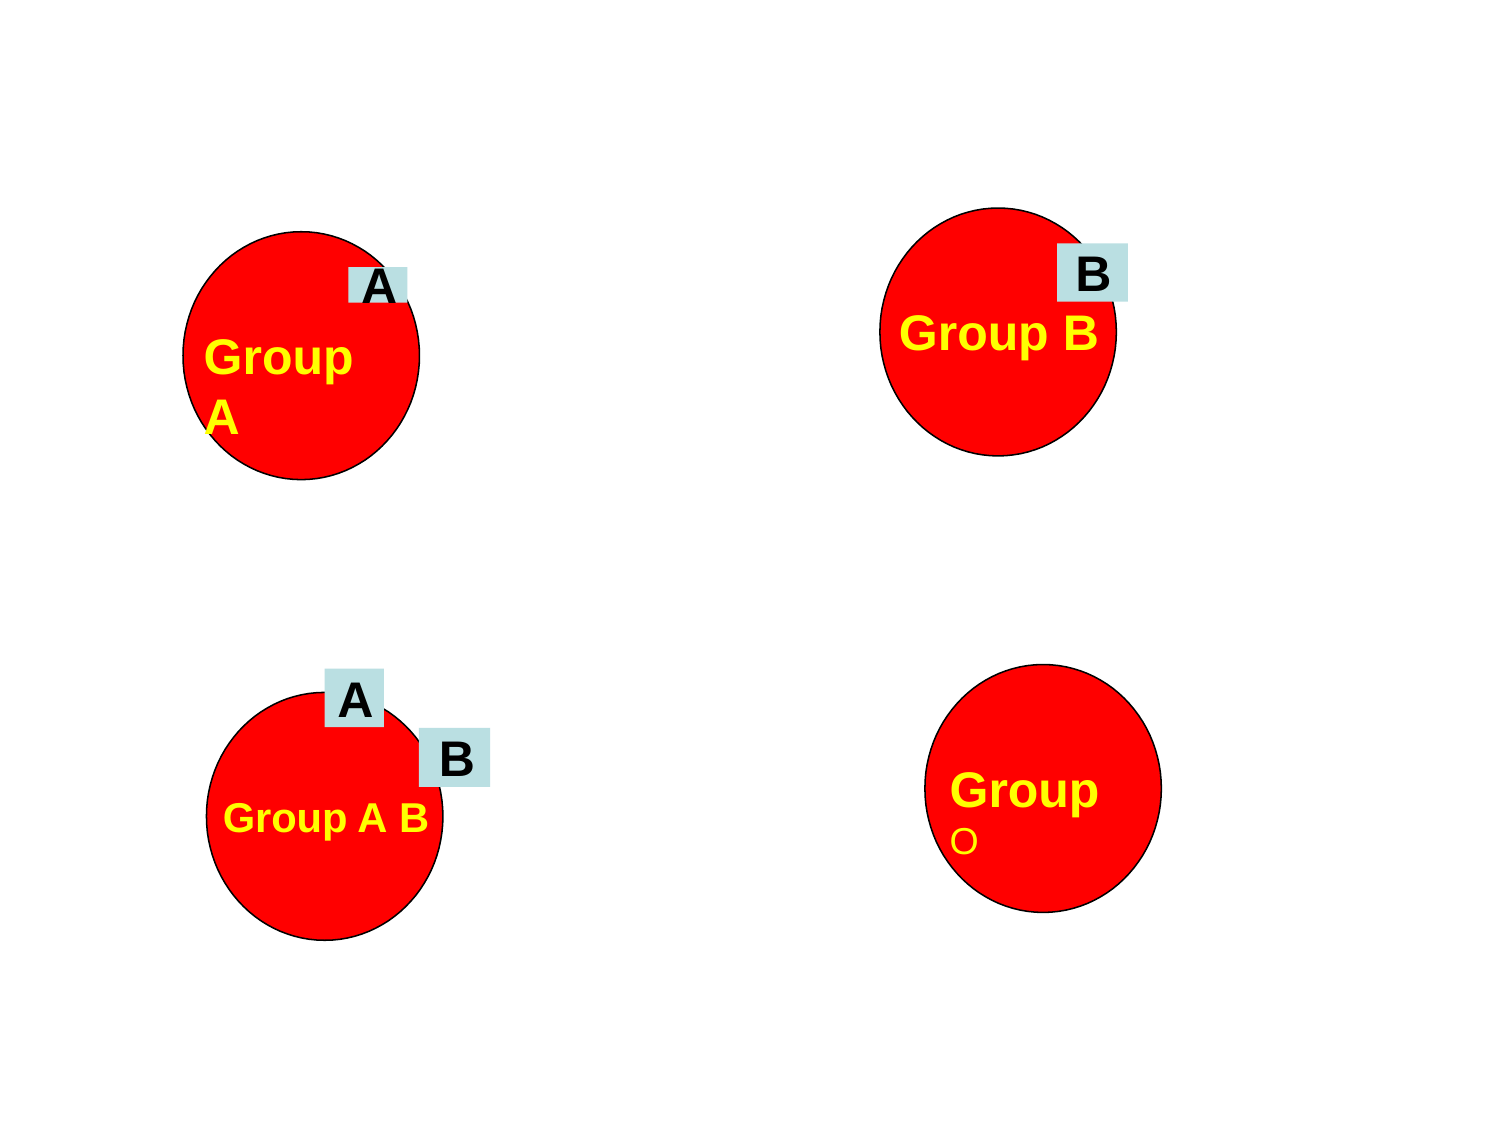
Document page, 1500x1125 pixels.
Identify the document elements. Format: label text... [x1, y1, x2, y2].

text_box [219, 445, 384, 480]
text_box [476, 727, 491, 787]
text_box Group B [896, 300, 1101, 361]
text_box [206, 758, 441, 941]
text_box [879, 208, 1117, 456]
text_box B [1057, 243, 1128, 302]
text_box [183, 231, 420, 422]
text_box Group A [201, 324, 404, 445]
text_box B Group A B [220, 726, 476, 841]
text_box Group O [947, 757, 1141, 863]
text_box [384, 709, 406, 726]
text_box A [359, 253, 400, 314]
text_box [243, 692, 324, 726]
text_box [400, 267, 408, 303]
text_box [924, 664, 1162, 861]
text_box [348, 267, 359, 303]
text_box A [324, 668, 384, 726]
text_box [948, 863, 1138, 913]
